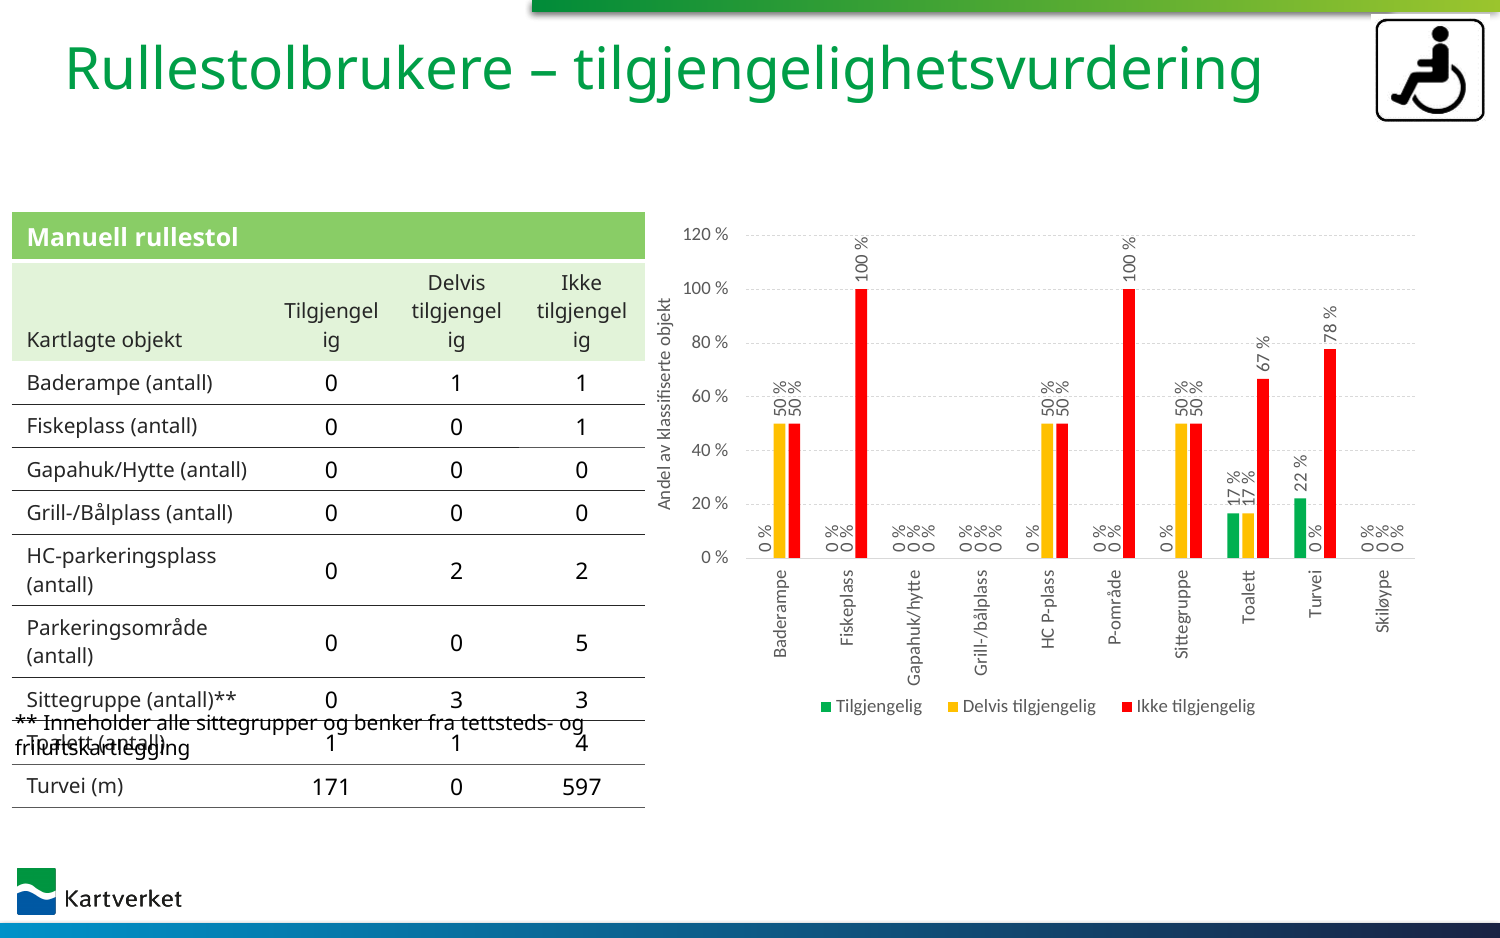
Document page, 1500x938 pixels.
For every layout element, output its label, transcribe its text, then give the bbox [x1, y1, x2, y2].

table_cell Sittegruppe (antall)** [12, 678, 269, 702]
text_box Rullestolbrukere – tilgjengelighetsvurdering [49, 12, 1372, 109]
table_cell Delvis tilgjengelig [394, 263, 519, 361]
table_cell 0 [394, 448, 519, 490]
picture [643, 218, 1427, 728]
table_cell Tilgjengelig [269, 263, 394, 361]
table_cell 3 [394, 678, 519, 702]
text_box ** Inneholder alle sittegrupper og benker fra tettsteds- og friluftskartlegging [0, 702, 745, 768]
table_cell 0 [269, 361, 394, 404]
table_cell 2 [519, 535, 638, 605]
table_cell Ikke tilgjengelig [519, 263, 638, 361]
table_cell 597 [519, 768, 645, 807]
table_cell 0 [269, 491, 394, 534]
table_cell 1 [394, 361, 519, 404]
table_cell Parkeringsområde (antall) [12, 606, 269, 677]
table_cell Kartlagte objekt [12, 263, 269, 361]
table_cell 0 [394, 606, 519, 677]
table_cell Fiskeplass (antall) [12, 405, 269, 447]
picture [1371, 13, 1491, 127]
table_cell 0 [269, 535, 394, 605]
table_cell 3 [519, 678, 638, 702]
table_cell Gapahuk/Hytte (antall) [12, 448, 269, 490]
table_cell 0 [269, 405, 394, 447]
table_cell 0 [519, 491, 638, 534]
table_cell 0 [394, 768, 519, 807]
table_cell 0 [394, 491, 519, 534]
table_cell 0 [519, 448, 638, 490]
table_cell Baderampe (antall) [12, 361, 269, 404]
table_header Manuell rullestol [12, 212, 645, 259]
table_cell 0 [269, 678, 394, 702]
table_cell Grill-/Bålplass (antall) [12, 491, 269, 534]
table_cell HC-parkeringsplass (antall) [12, 535, 269, 605]
table_cell 1 [519, 405, 638, 447]
table_cell 0 [394, 405, 519, 447]
table_cell Turvei (m) [12, 768, 269, 807]
table_cell 171 [269, 768, 394, 807]
table_cell 0 [269, 606, 394, 677]
table_cell 0 [269, 448, 394, 490]
table_cell 1 [519, 361, 638, 404]
table_cell 5 [519, 606, 638, 677]
table_cell 2 [394, 535, 519, 605]
